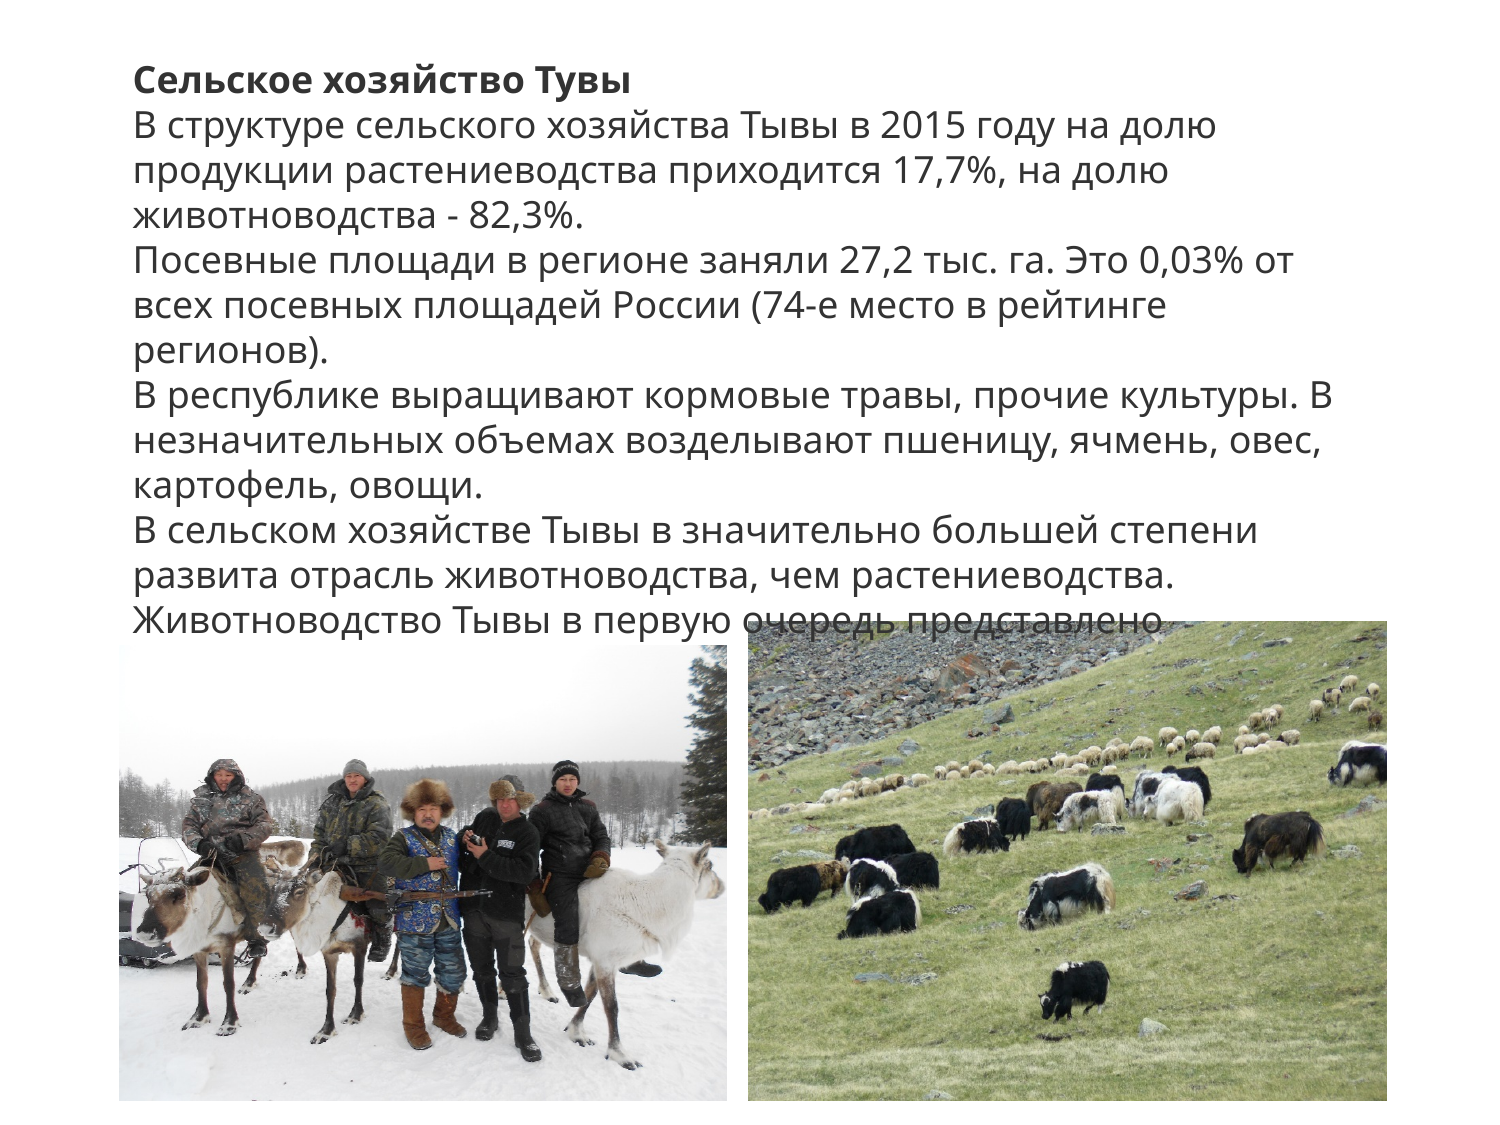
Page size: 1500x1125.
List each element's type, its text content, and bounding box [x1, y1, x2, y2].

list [748, 621, 1387, 1101]
text_box Сельское хозяйство Тувы В структуре сельского хозяйства Тывы в 2015 году на долю продукции растениеводства приходится 17,7%, на долю животноводства - 82,3%. Посевные площади в регионе заняли 27,2 тыс. га. Это 0,03% от всех посевных площадей России (74-е место в рейтинге регионов). В республике выращивают кормовые травы, прочие культуры. В незначительных объемах возделывают пшеницу, ячмень, овес, картофель, овощи. В сельском хозяйстве Тывы в значительно большей степени развита отрасль животноводства, чем растениеводства. Животноводство Тывы в первую очередь представлено овцеводством и скотоводством [117, 48, 1382, 694]
picture [119, 645, 727, 1101]
